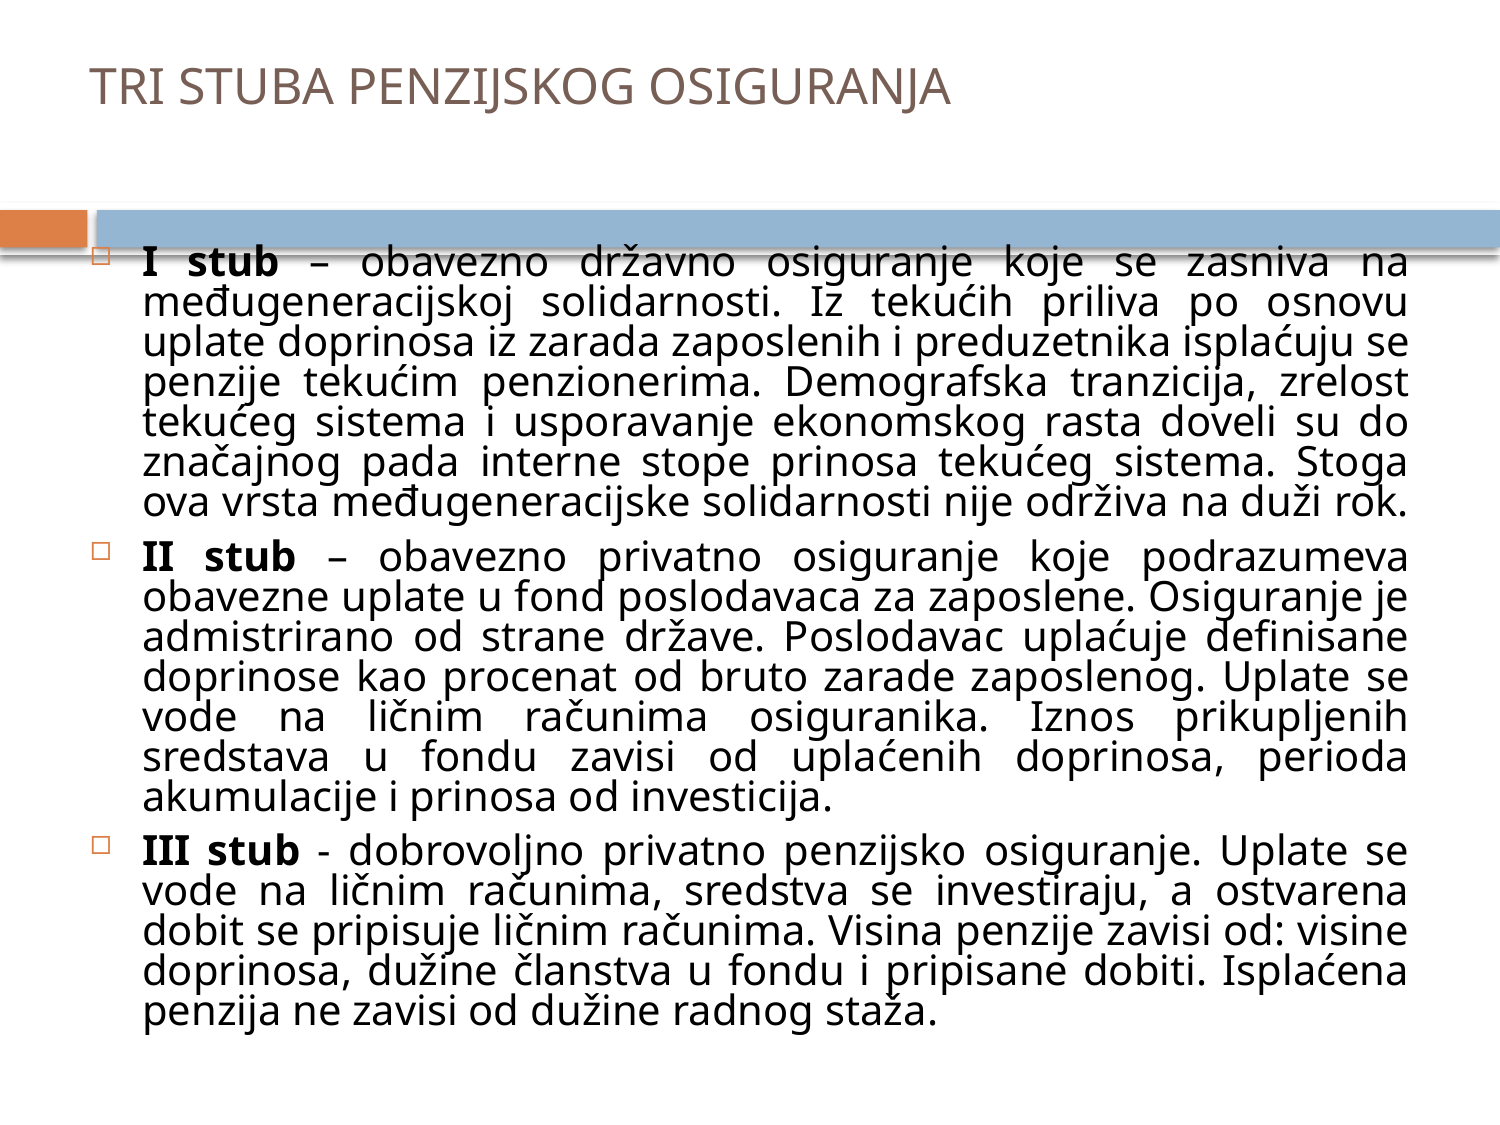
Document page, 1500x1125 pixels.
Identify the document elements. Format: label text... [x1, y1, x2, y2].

title TRI STUBA PENZIJSKOG OSIGURANJA [75, 45, 1425, 125]
list I stub – obavezno državno osiguranje koje se zasniva na međugeneracijskoj solidarnosti. Iz tekućih priliva po osnovu uplate doprinosa iz zarada zaposlenih i preduzetnika isplaćuju se penzije tekućim penzionerima. Demografska tranzicija, zrelost tekućeg sistema i usporavanje ekonomskog rasta doveli su do značajnog pada interne stope prinosa tekućeg sistema. Stoga ova vrsta međugeneracijske solidarnosti nije održiva na duži rok. II stub – obavezno privatno osiguranje koje podrazumeva obavezne uplate u fond poslodavaca za zaposlene. Osiguranje je admistrirano od strane države. Poslodavac uplaćuje definisane doprinose kao procenat od bruto zarade zaposlenog. Uplate se vode na ličnim računima osiguranika. Iznos prikupljenih sredstava u fondu zavisi od uplaćenih doprinosa, perioda akumulacije i prinosa od investicija. III stub - dobrovoljno privatno penzijsko osiguranje. Uplate se vode na ličnim računima, sredstva se investiraju, a ostvarena dobit se pripisuje ličnim računima. Visina penzije zavisi od: visine doprinosa, dužine članstva u fondu i pripisane dobiti. Isplaćena penzija ne zavisi od dužine radnog staža. [75, 237, 1425, 1125]
